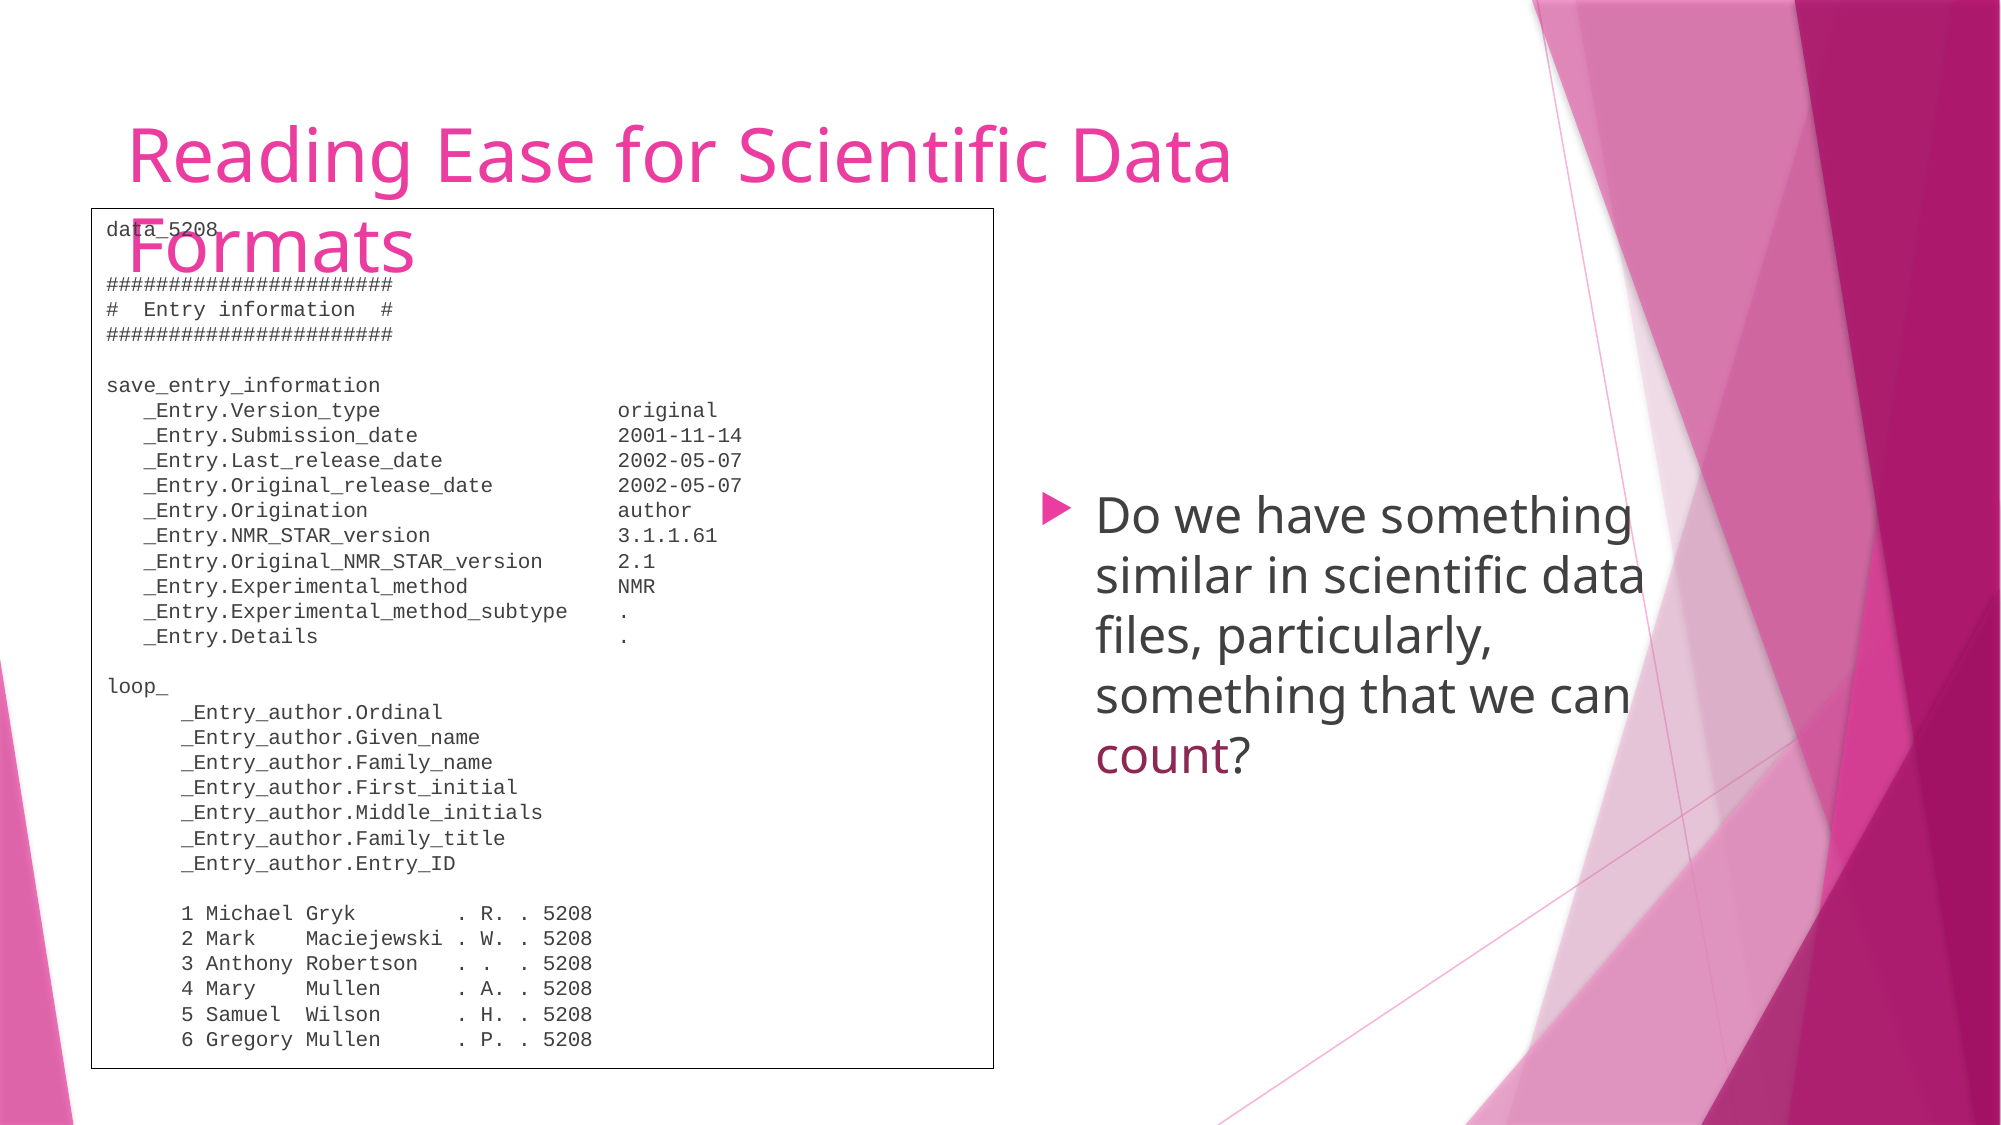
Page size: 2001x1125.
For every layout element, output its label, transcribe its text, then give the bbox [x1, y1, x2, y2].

title Reading Ease for Scientific Data Formats [111, 99, 1522, 317]
list Do we have something similar in scientific data files, particularly, something that we can count? [1023, 476, 1696, 801]
text_box data_5208 ####################### # Entry information # ####################### save_entry_information _Entry.Version_type original _Entry.Submission_date 2001-11-14 _Entry.Last_release_date 2002-05-07 _Entry.Original_release_date 2002-05-07 _Entry.Origination author _Entry.NMR_STAR_version 3.1.1.61 _Entry.Original_NMR_STAR_version 2.1 _Entry.Experimental_method NMR _Entry.Experimental_method_subtype . _Entry.Details . loop_ _Entry_author.Ordinal _Entry_author.Given_name _Entry_author.Family_name _Entry_author.First_initial _Entry_author.Middle_initials _Entry_author.Family_title _Entry_author.Entry_ID 1 Michael Gryk . R. . 5208 2 Mark Maciejewski . W. . 5208 3 Anthony Robertson . . . 5208 4 Mary Mullen . A. . 5208 5 Samuel Wilson . H. . 5208 6 Gregory Mullen . P. . 5208 [91, 208, 994, 1069]
